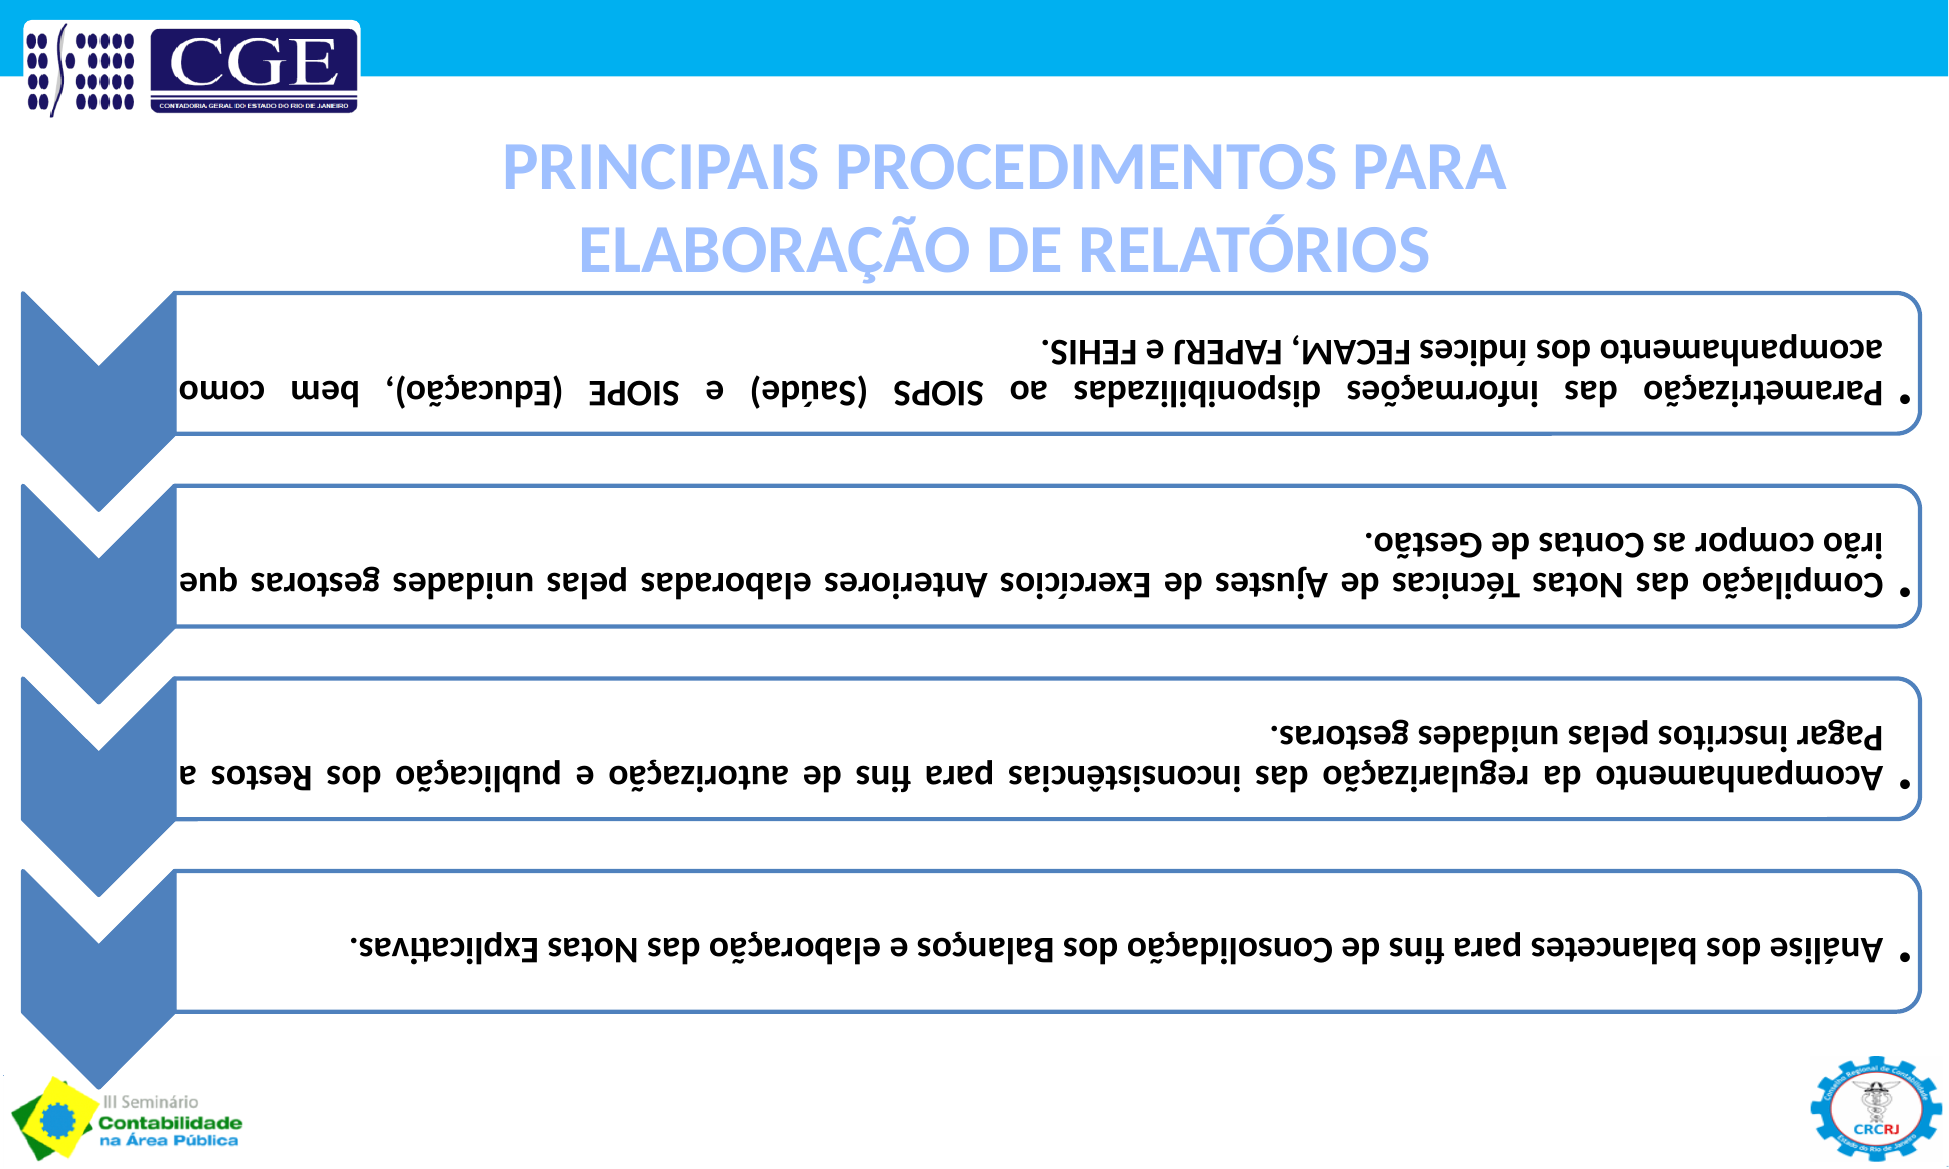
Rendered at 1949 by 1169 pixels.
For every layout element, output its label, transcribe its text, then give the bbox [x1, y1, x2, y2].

picture [3, 1075, 254, 1168]
picture [23, 20, 361, 118]
text_box PRINCIPAIS PROCEDIMENTOS PARA ELABORAÇÃO DE RELATÓRIOS [355, 111, 1655, 292]
picture [1803, 1056, 1949, 1167]
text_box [22, 292, 1921, 1088]
